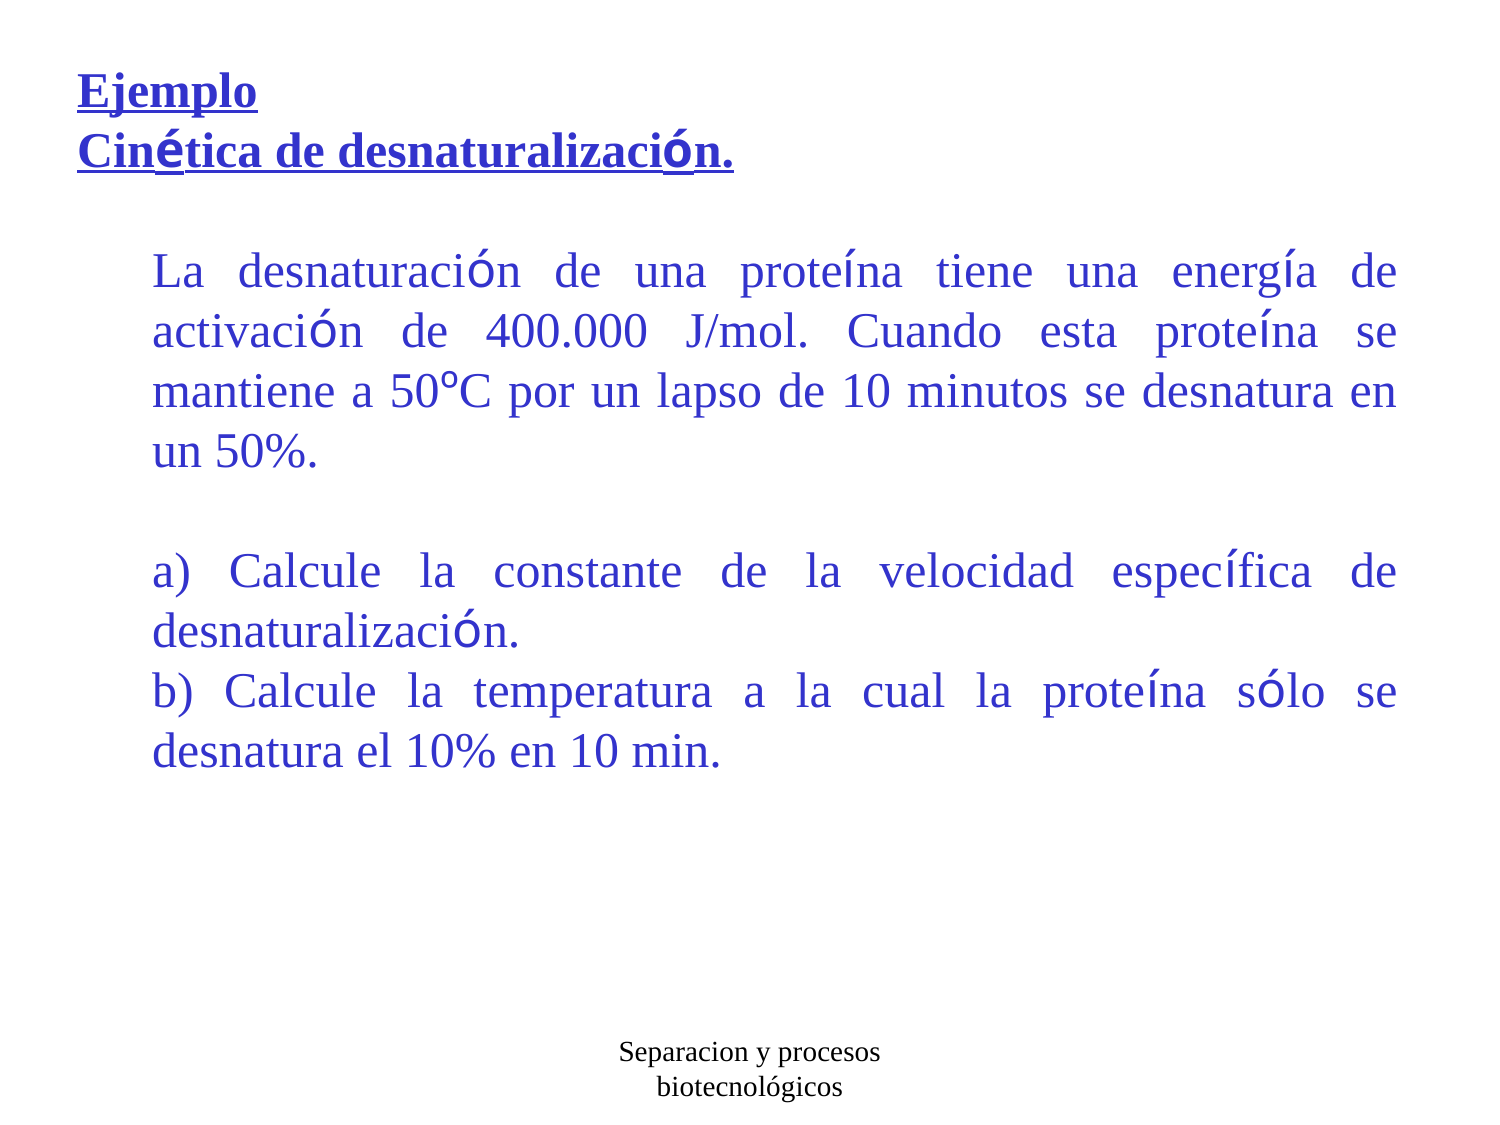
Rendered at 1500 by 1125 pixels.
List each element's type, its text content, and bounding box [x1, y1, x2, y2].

footer Separacion y procesos biotecnológicos [512, 1024, 988, 1101]
text_box Ejemplo Cinética de desnaturalización. La desnaturación de una proteína tiene una energía de activación de 400.000 J/mol. Cuando esta proteína se mantiene a 50ºC por un lapso de 10 minutos se desnatura en un 50%. a) Calcule la constante de la velocidad específica de desnaturalización. b) Calcule la temperatura a la cual la proteína sólo se desnatura el 10% en 10 min. [62, 49, 1413, 785]
text_box [734, 994, 1213, 1070]
